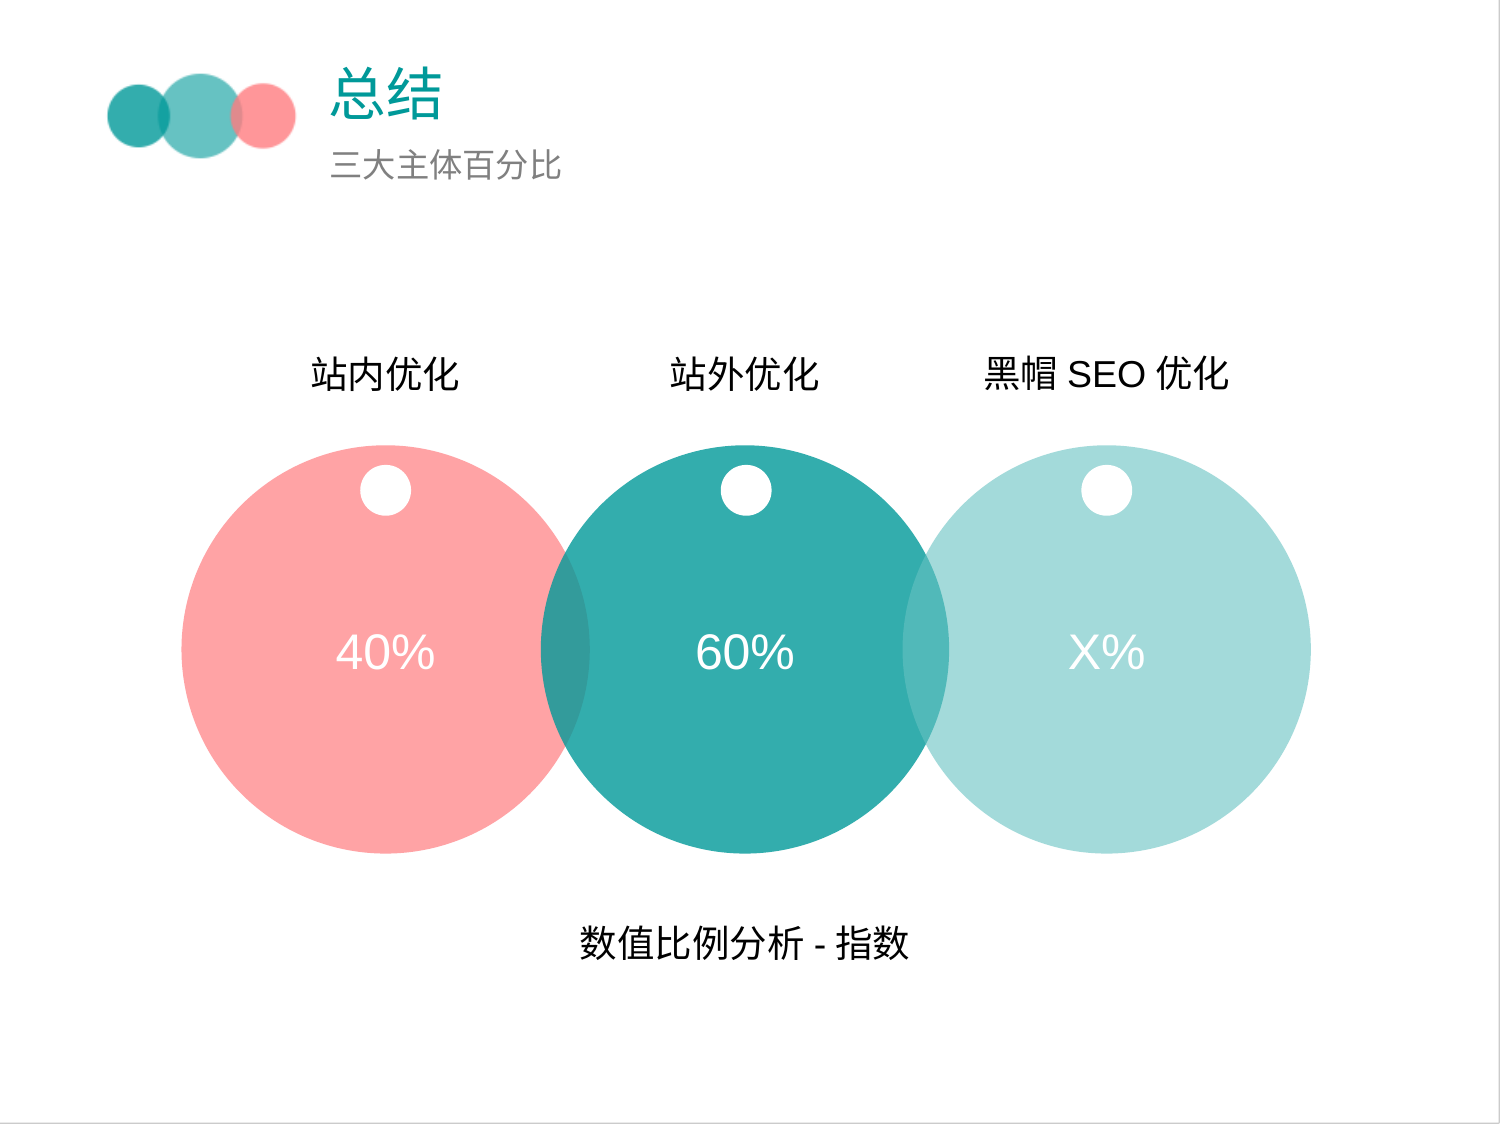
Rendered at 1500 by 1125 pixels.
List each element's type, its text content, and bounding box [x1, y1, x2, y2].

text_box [540, 445, 902, 854]
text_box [181, 445, 540, 854]
text_box 站内优化 [302, 344, 469, 404]
list 三大主体百分比 [321, 136, 1426, 198]
text_box 站外优化 [662, 344, 828, 404]
text_box 黑帽SEO优化 [975, 342, 1238, 402]
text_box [902, 445, 1312, 854]
picture [0, 0, 1500, 1125]
text_box 数值比例分析-指数 [109, 911, 1381, 973]
title 总结 [320, 43, 1426, 142]
